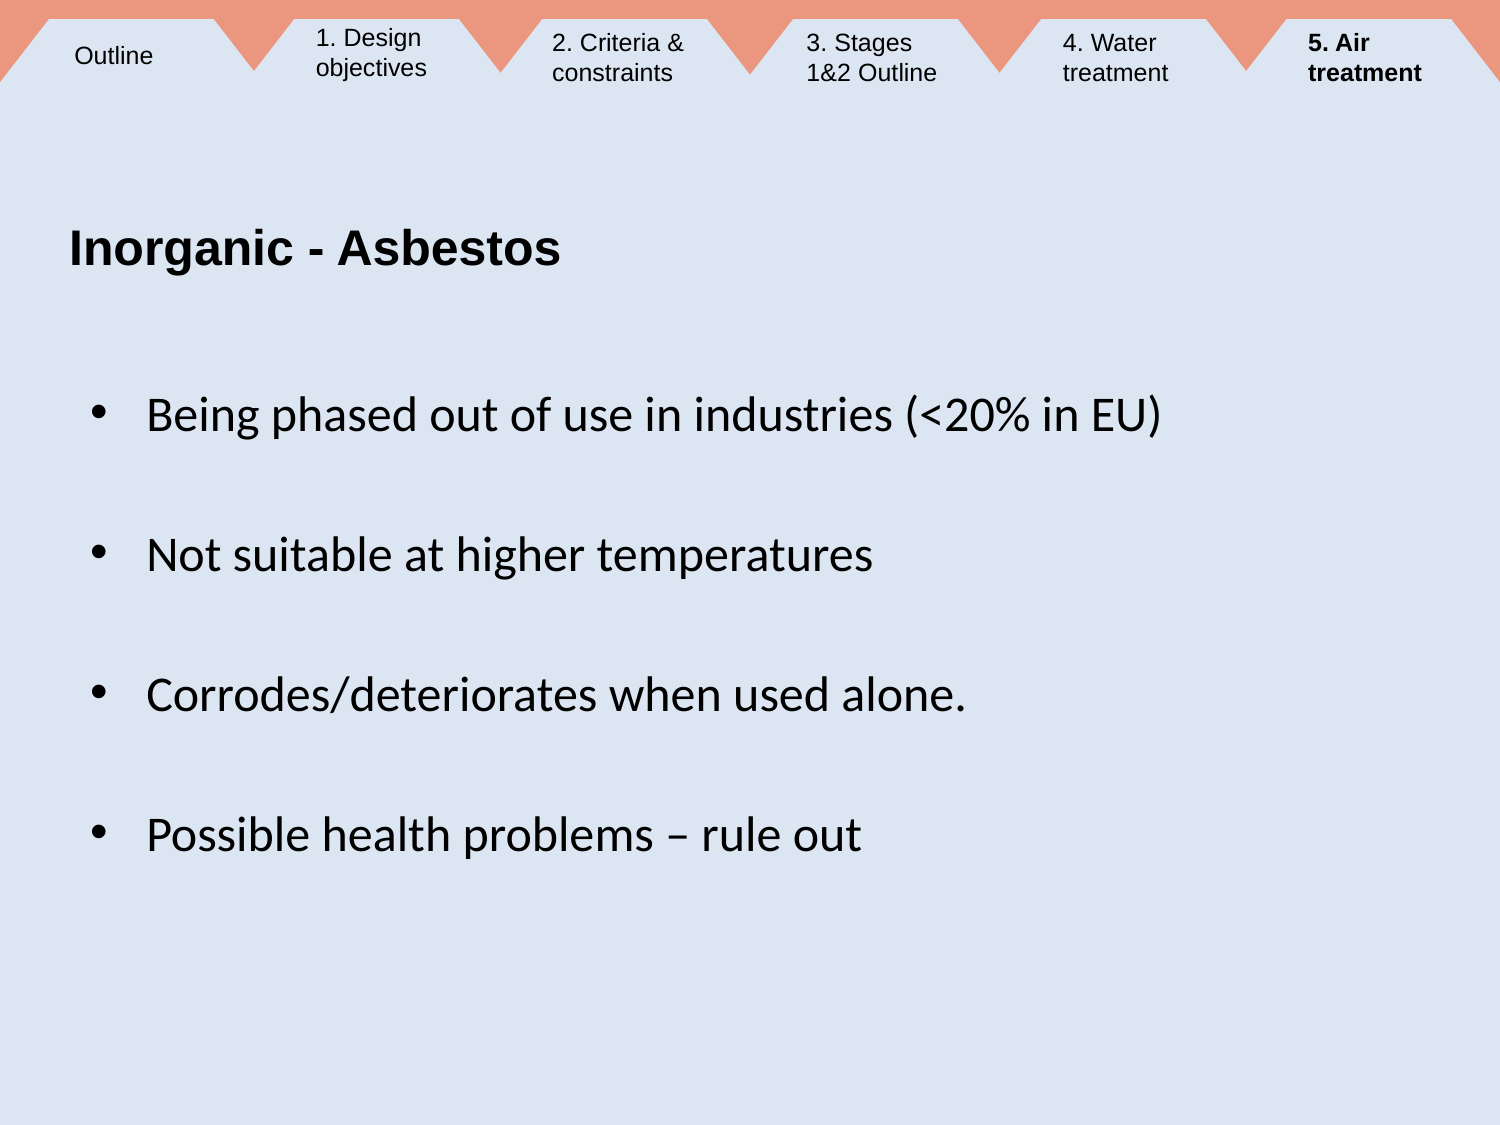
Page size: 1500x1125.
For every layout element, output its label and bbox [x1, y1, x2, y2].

list [0, 0, 1500, 1125]
